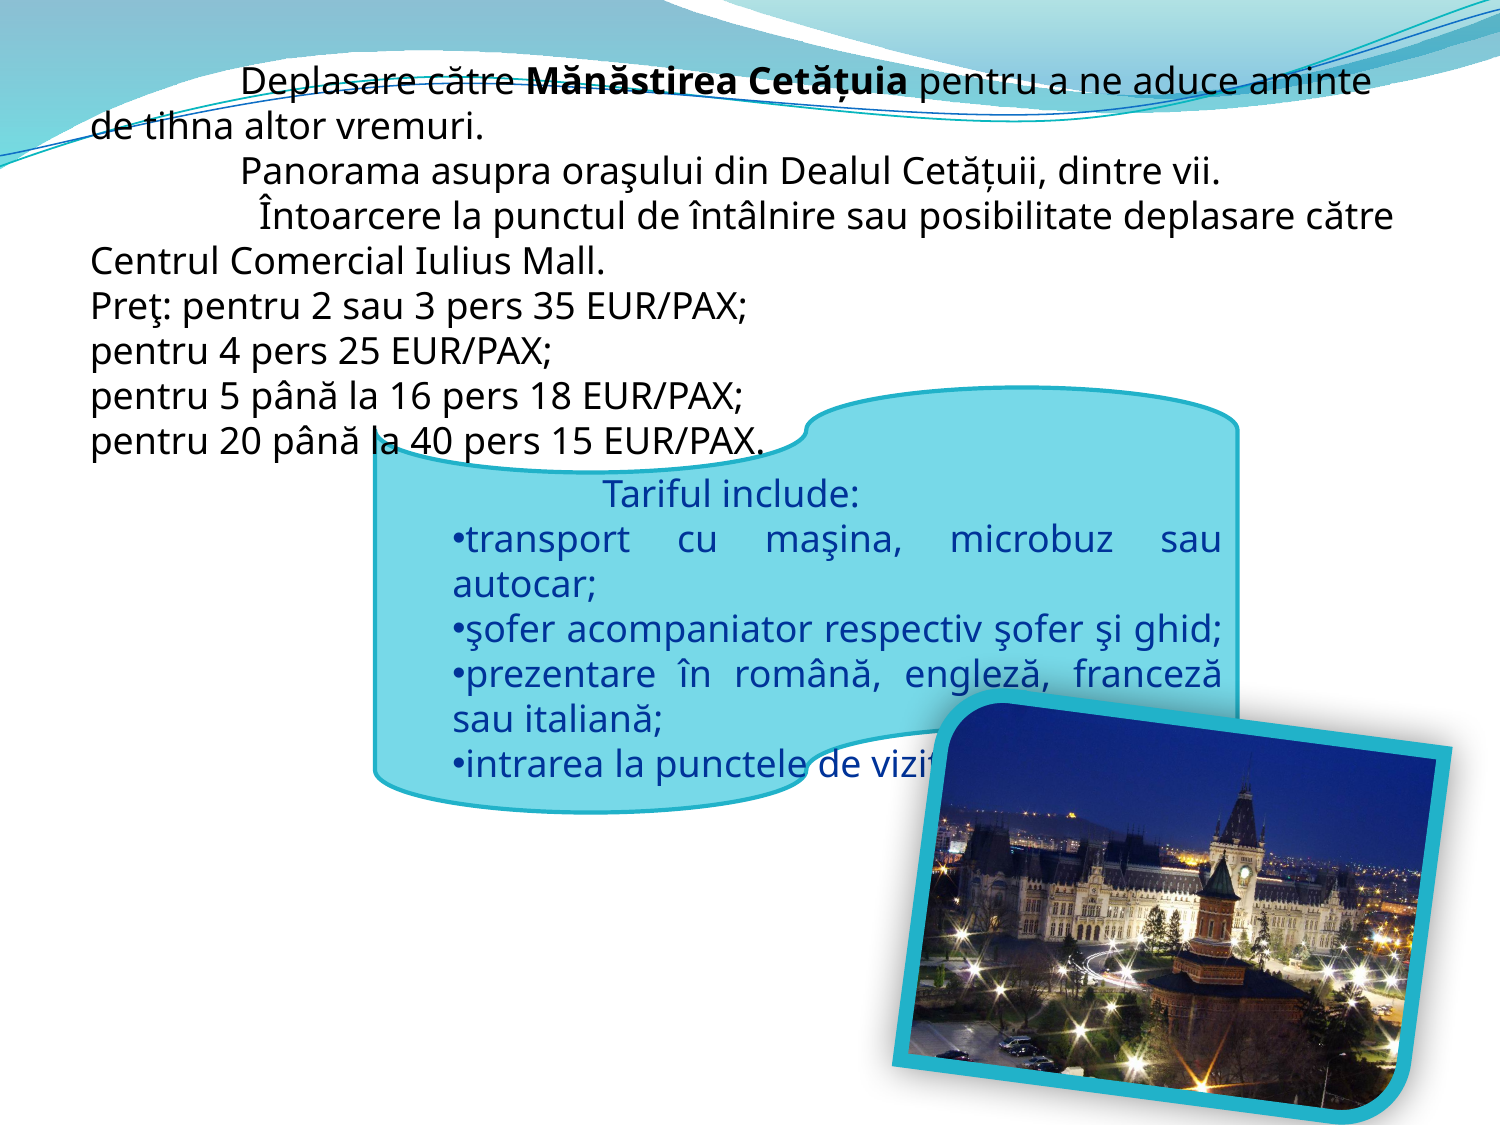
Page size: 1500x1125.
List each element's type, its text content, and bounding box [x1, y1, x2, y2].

picture [1308, 1105, 1362, 1109]
text_box Deplasare către Mănăstirea Cetăţuia pentru a ne aduce aminte de tihna altor vremuri. Panorama asupra oraşului din Dealul Cetăţuii, dintre vii. Întoarcere la punctul de întâlnire sau posibilitate deplasare către Centrul Comercial Iulius Mall. Preţ: pentru 2 sau 3 pers 35 EUR/PAX; pentru 4 pers 25 EUR/PAX; pentru 5 până la 16 pers 18 EUR/PAX; pentru 20 până la 40 pers 15 EUR/PAX. [74, 49, 1425, 560]
picture [1427, 759, 1436, 822]
text_box [372, 560, 779, 815]
picture [909, 994, 917, 1054]
text_box Tariful include: transport cu maşina, microbuz sau autocar; şofer acompaniator respectiv şofer şi ghid; prezentare în română, engleză, franceză sau italiană; intrarea la punctele de vizită. [437, 462, 1238, 793]
picture [921, 703, 1423, 1095]
